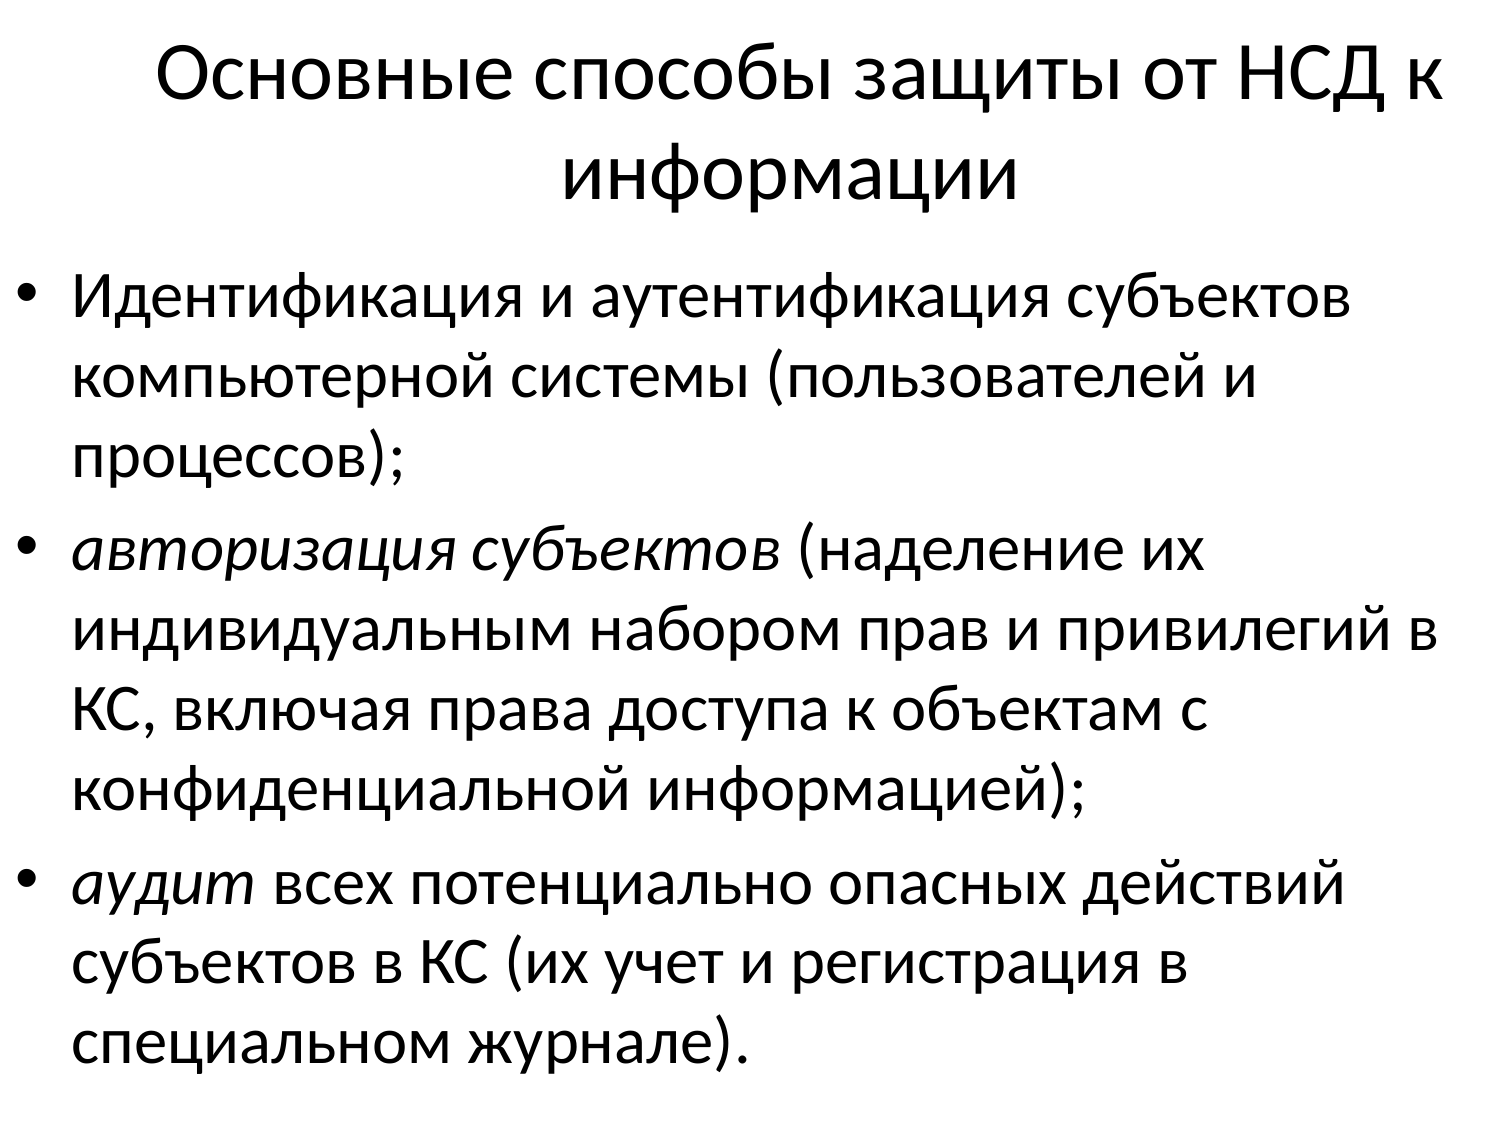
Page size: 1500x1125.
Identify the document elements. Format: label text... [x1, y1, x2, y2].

title Основные способы защиты от НСД к информации [100, 0, 1500, 233]
list Идентификация и аутентификация субъектов компьютерной системы (пользователей и процессов); авторизация субъектов (наделение их индивидуальным набором прав и привилегий в КС, включая права доступа к объектам с конфиденциальной информацией); аудит всех потенциально опасных действий субъектов в КС (их учет и регистрация в специальном журнале). [0, 243, 1500, 1125]
